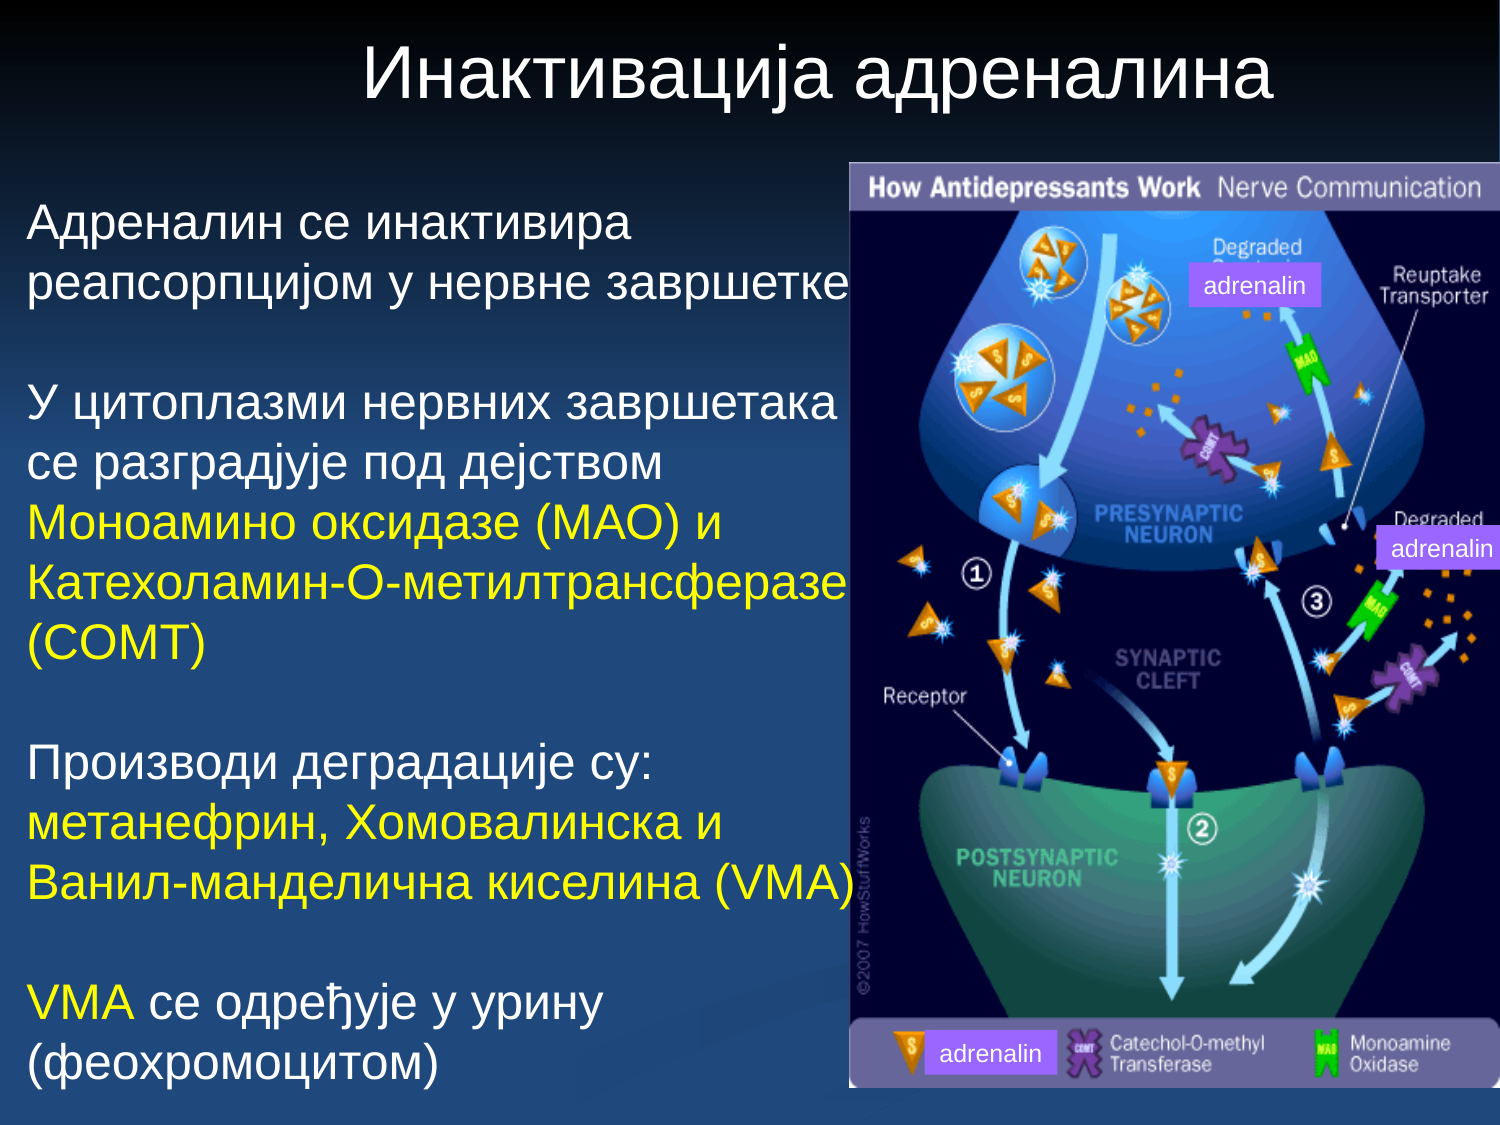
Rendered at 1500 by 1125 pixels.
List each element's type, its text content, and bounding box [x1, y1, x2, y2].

picture [849, 162, 1500, 1088]
text_box Адреналин се инактивира реапсорпцијом у нервне завршетке У цитоплазми нервних завршетака се разградјује под дејством Моноамино оксидазе (МАО) и Катехоламин-О-метилтрансферазе (COMT) Производи деградације су: метанефрин, Хомовалинска и Ванил-манделична киселина (VMA) VMA се одређује у урину (феохромоцитом) [11, 182, 871, 1098]
text_box Инактивација адреналина [347, 16, 1291, 122]
